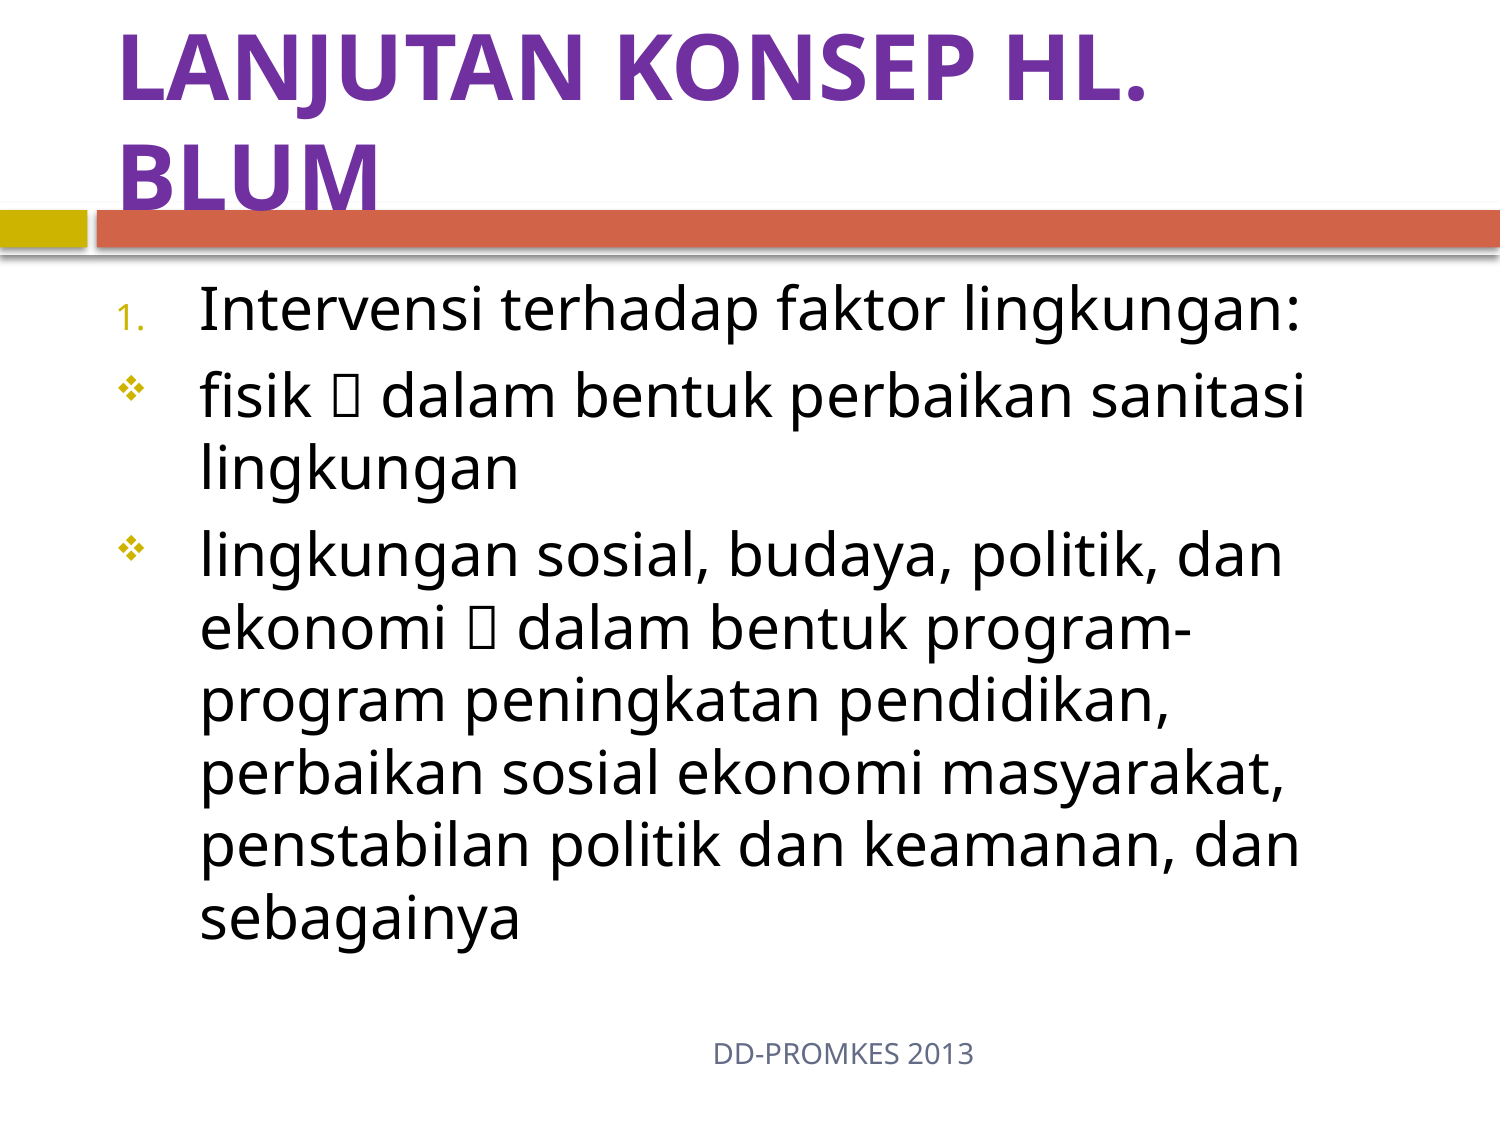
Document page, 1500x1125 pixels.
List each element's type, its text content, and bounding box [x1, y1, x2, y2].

footer DD-PROMKES 2013 [99, 1024, 990, 1085]
list Intervensi terhadap faktor lingkungan: fisik  dalam bentuk perbaikan sanitasi lingkungan lingkungan sosial, budaya, politik, dan ekonomi  dalam bentuk program-program peningkatan pendidikan, perbaikan sosial ekonomi masyarakat, penstabilan politik dan keamanan, dan sebagainya [100, 262, 1438, 1000]
title LANJUTAN KONSEP HL. BLUM [100, 37, 1438, 200]
